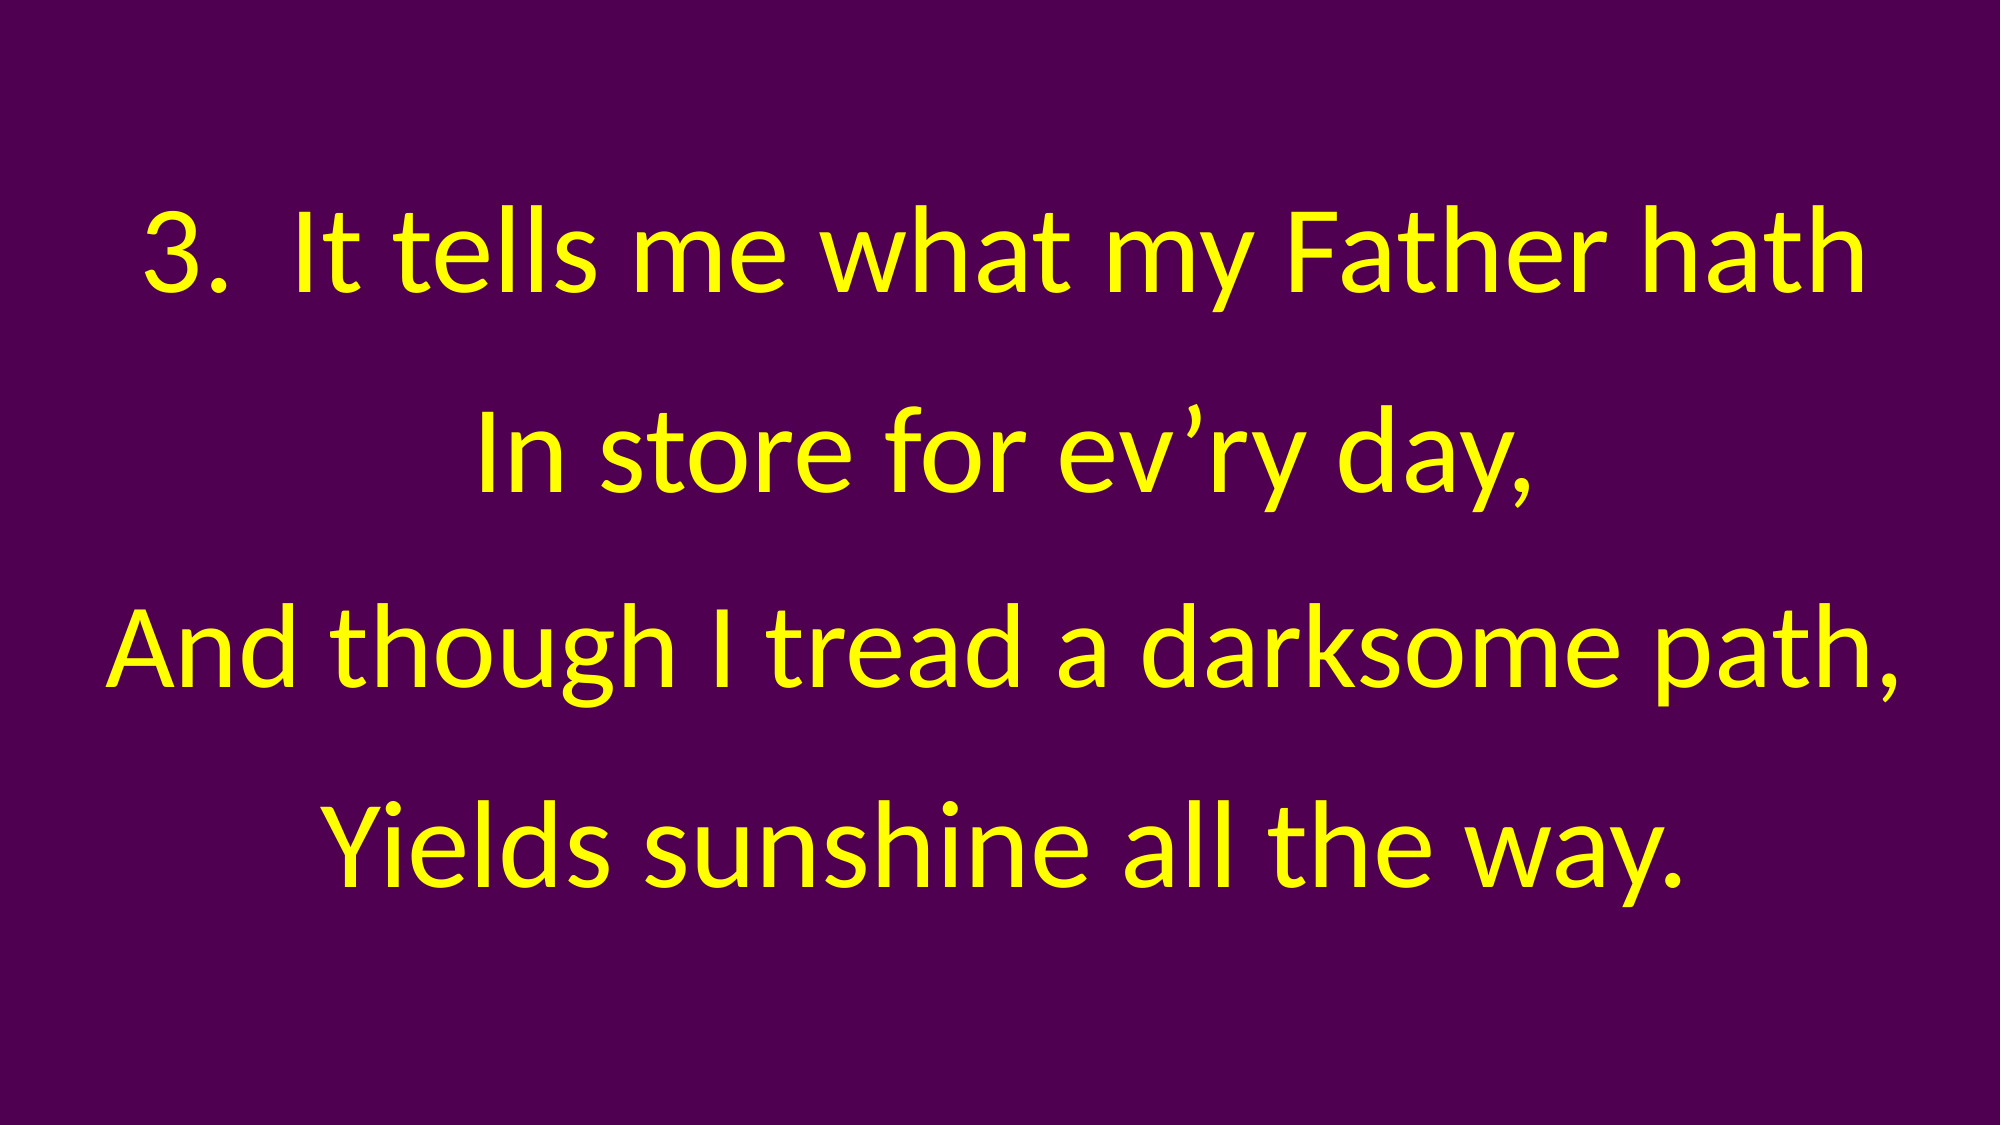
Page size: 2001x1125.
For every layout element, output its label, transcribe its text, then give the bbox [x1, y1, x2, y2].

text_box 3. It tells me what my Father hath In store for ev’ry day, And though I tread a darksome path, Yields sunshine all the way. [0, 159, 2000, 920]
